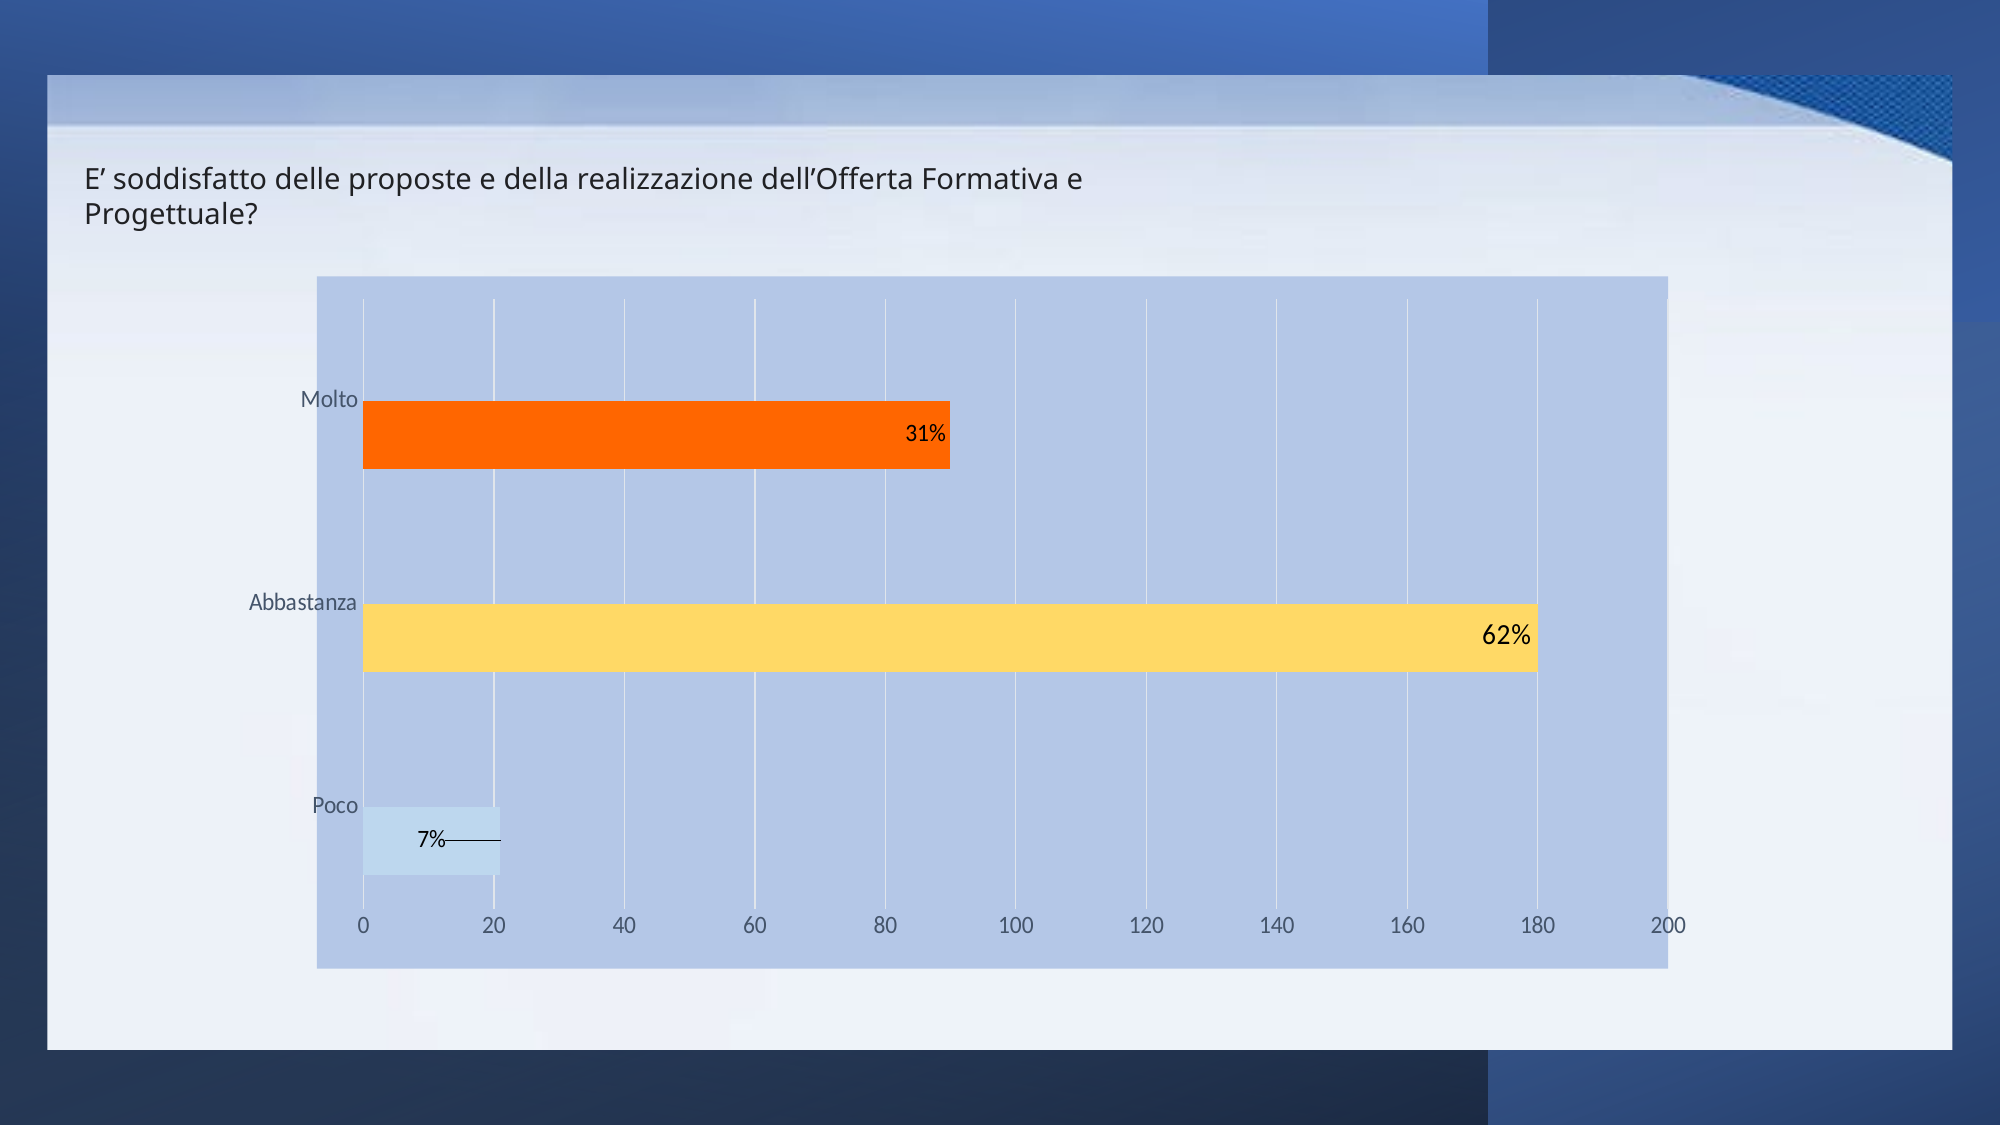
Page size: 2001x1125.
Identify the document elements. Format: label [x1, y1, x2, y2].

text_box [1489, 0, 2000, 321]
text_box [0, 0, 1489, 321]
picture [47, 75, 1953, 1050]
chart [248, 276, 1686, 969]
text_box [0, 321, 2000, 1125]
